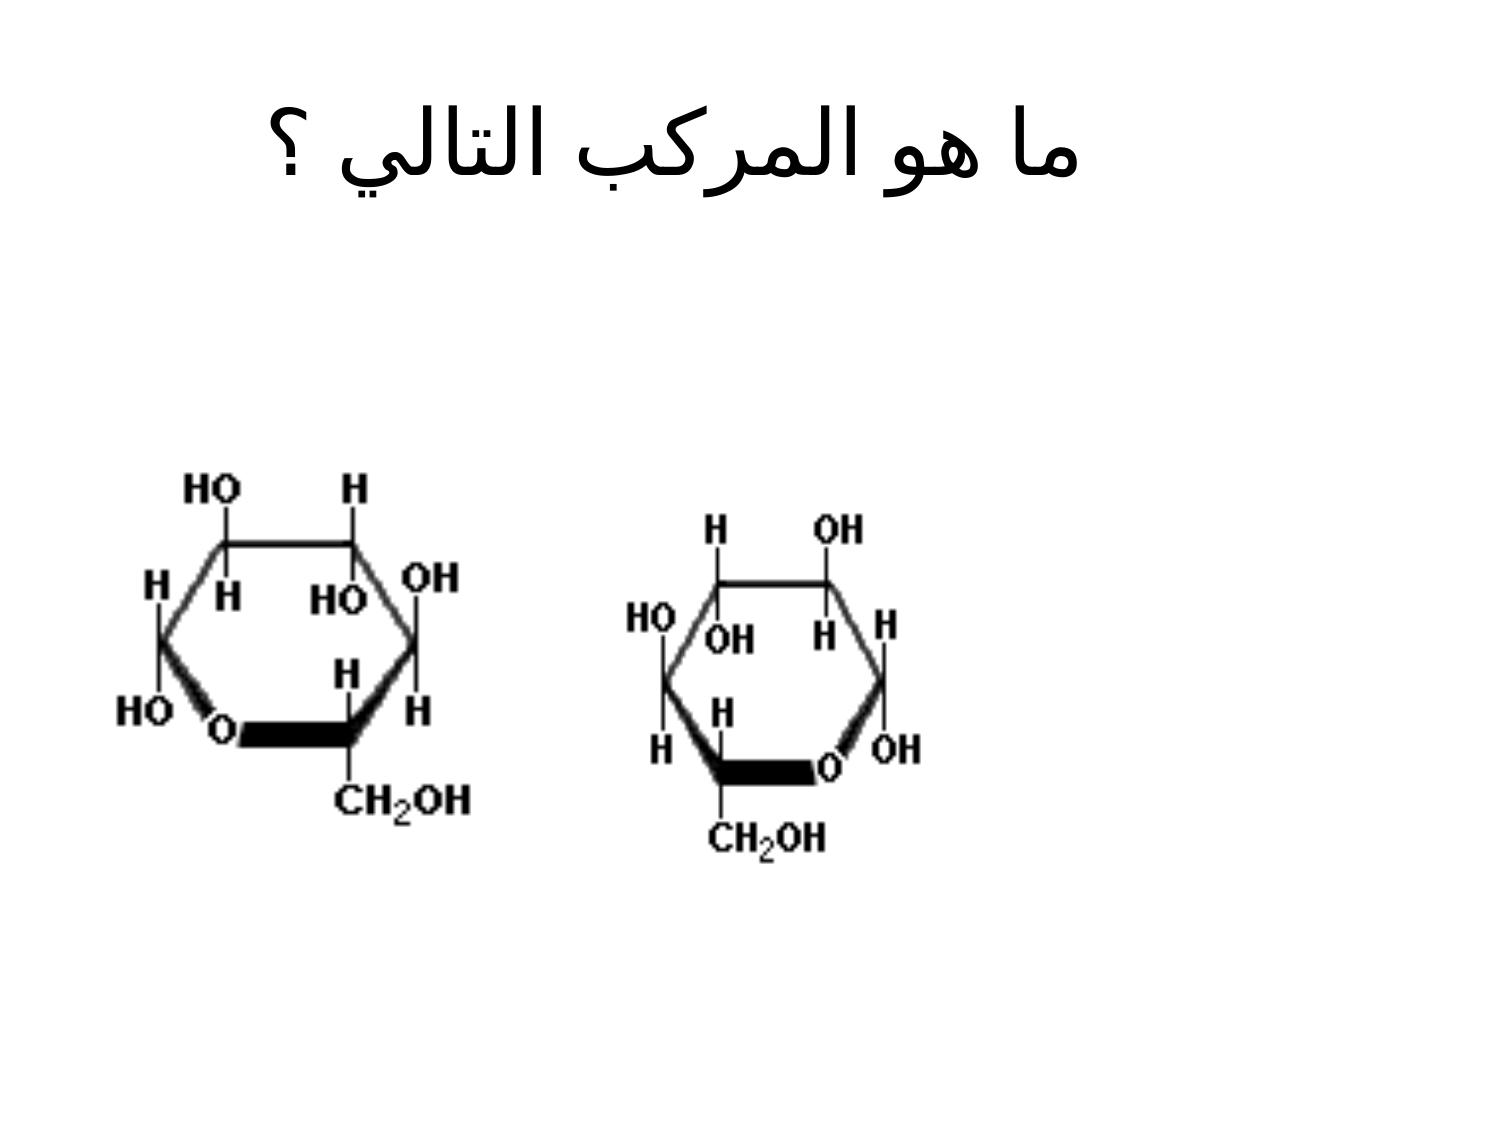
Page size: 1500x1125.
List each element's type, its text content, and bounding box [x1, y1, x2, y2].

picture [615, 489, 938, 876]
title ما هو المركب التالي ؟ [0, 45, 1350, 233]
picture [99, 449, 476, 838]
